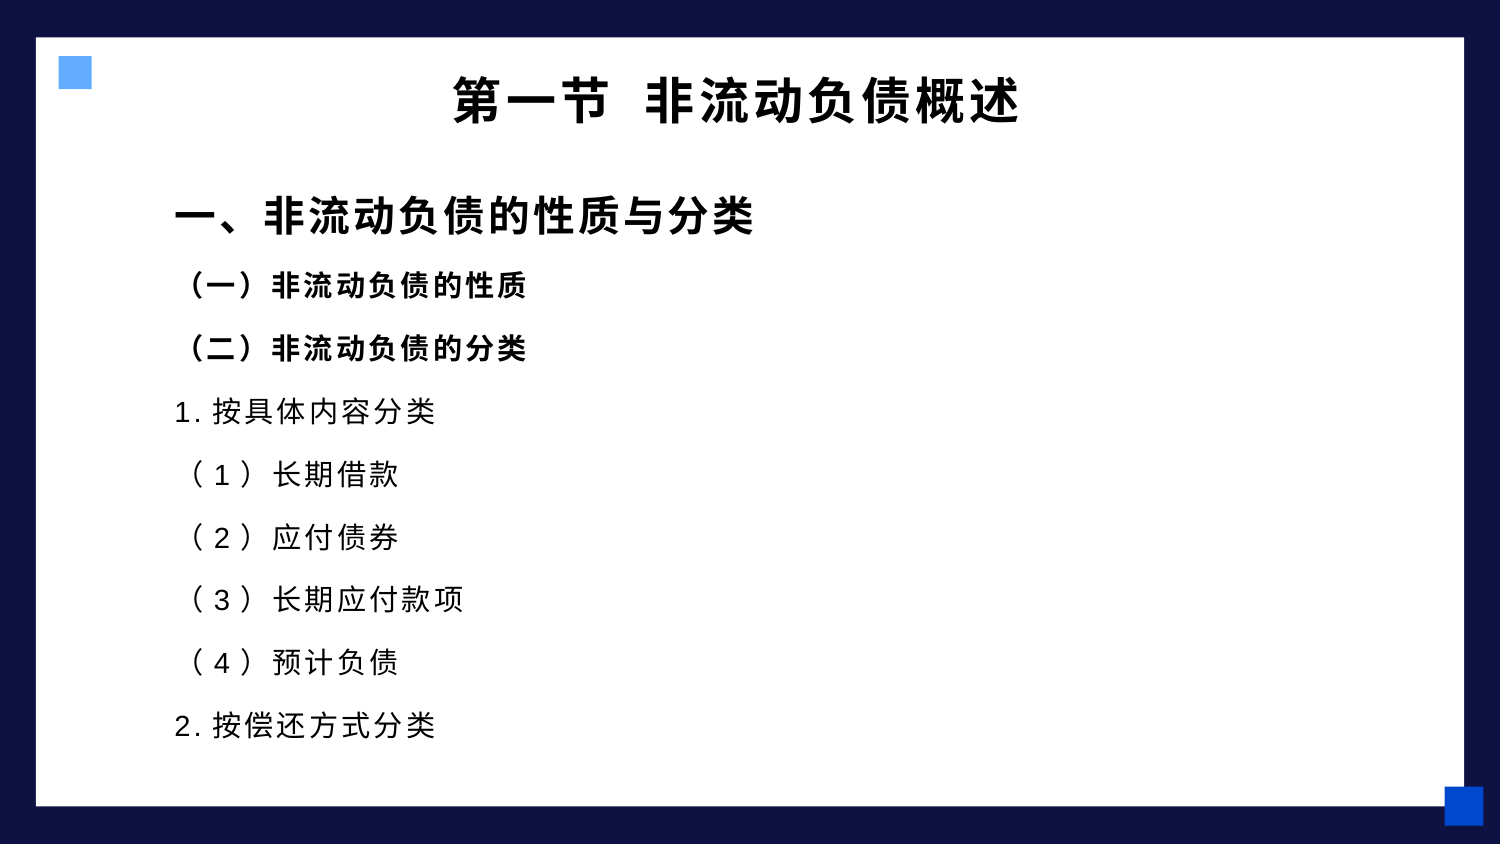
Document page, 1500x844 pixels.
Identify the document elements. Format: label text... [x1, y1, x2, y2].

list 一、非流动负债的性质与分类 （一）非流动负债的性质 （二）非流动负债的分类 1.按具体内容分类 （1）长期借款 （2）应付债券 （3）长期应付款项 （4）预计负债 2.按偿还方式分类 [157, 179, 1343, 604]
title 第一节 非流动负债概述 [141, 48, 1327, 138]
